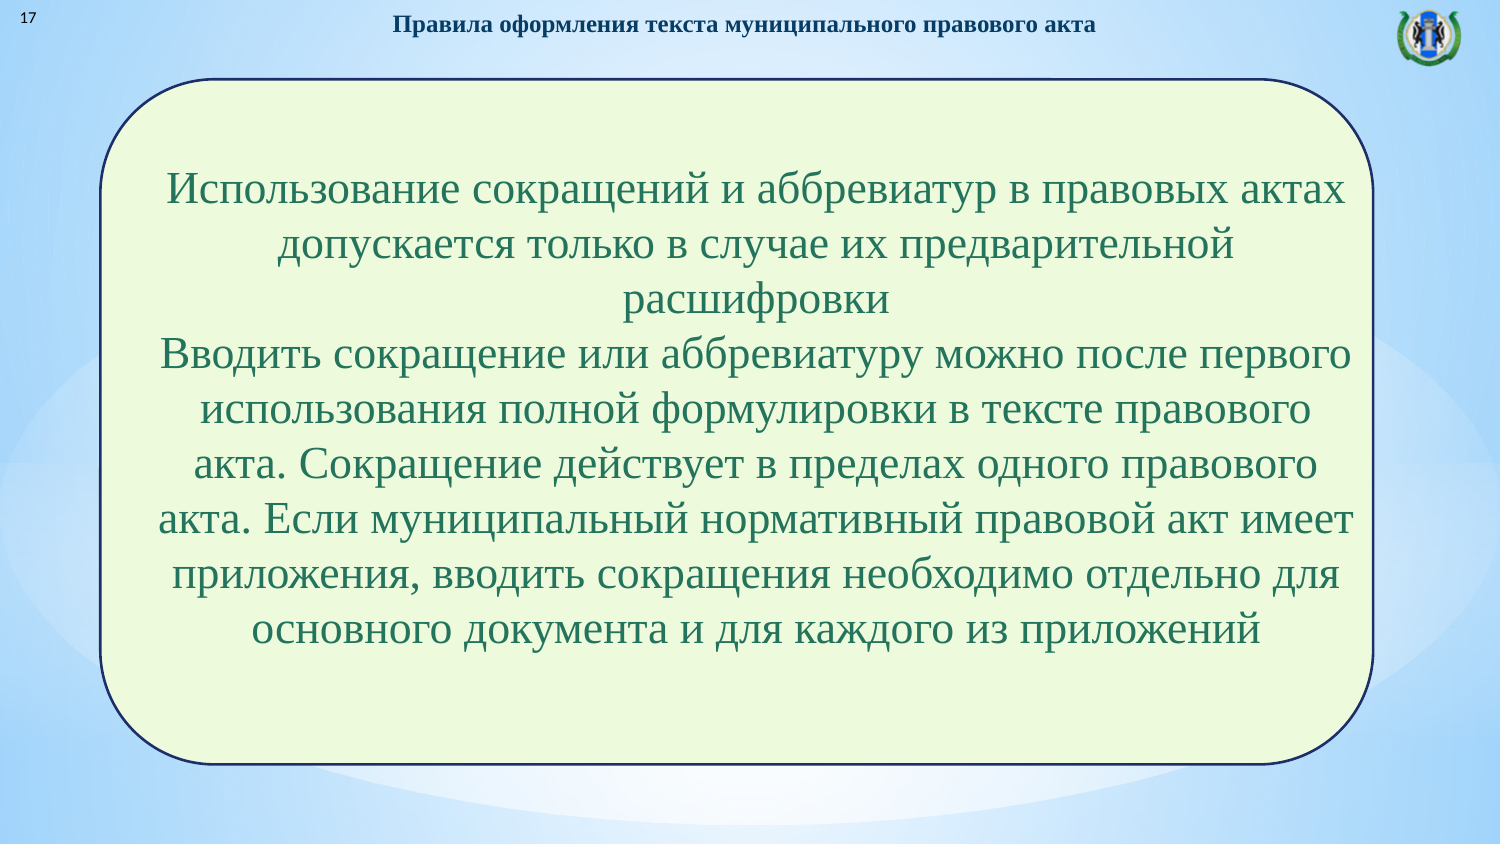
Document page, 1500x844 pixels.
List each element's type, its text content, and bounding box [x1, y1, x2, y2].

slide_number 17 [3, 4, 54, 50]
text_box Правила оформления текста муниципального правового акта [124, 0, 1366, 45]
text_box [98, 77, 1366, 766]
picture [1396, 8, 1462, 67]
text_box Использование сокращений и аббревиатур в правовых актах допускается только в случае их предварительной расшифровки Вводить сокращение или аббревиатуру можно после первого использования полной формулировки в тексте правового акта. Сокращение действует в пределах одного правового акта. Если муниципальный нормативный правовой акт имеет приложения, вводить сокращения необходимо отдельно для основного документа и для каждого из приложений [138, 150, 1374, 695]
